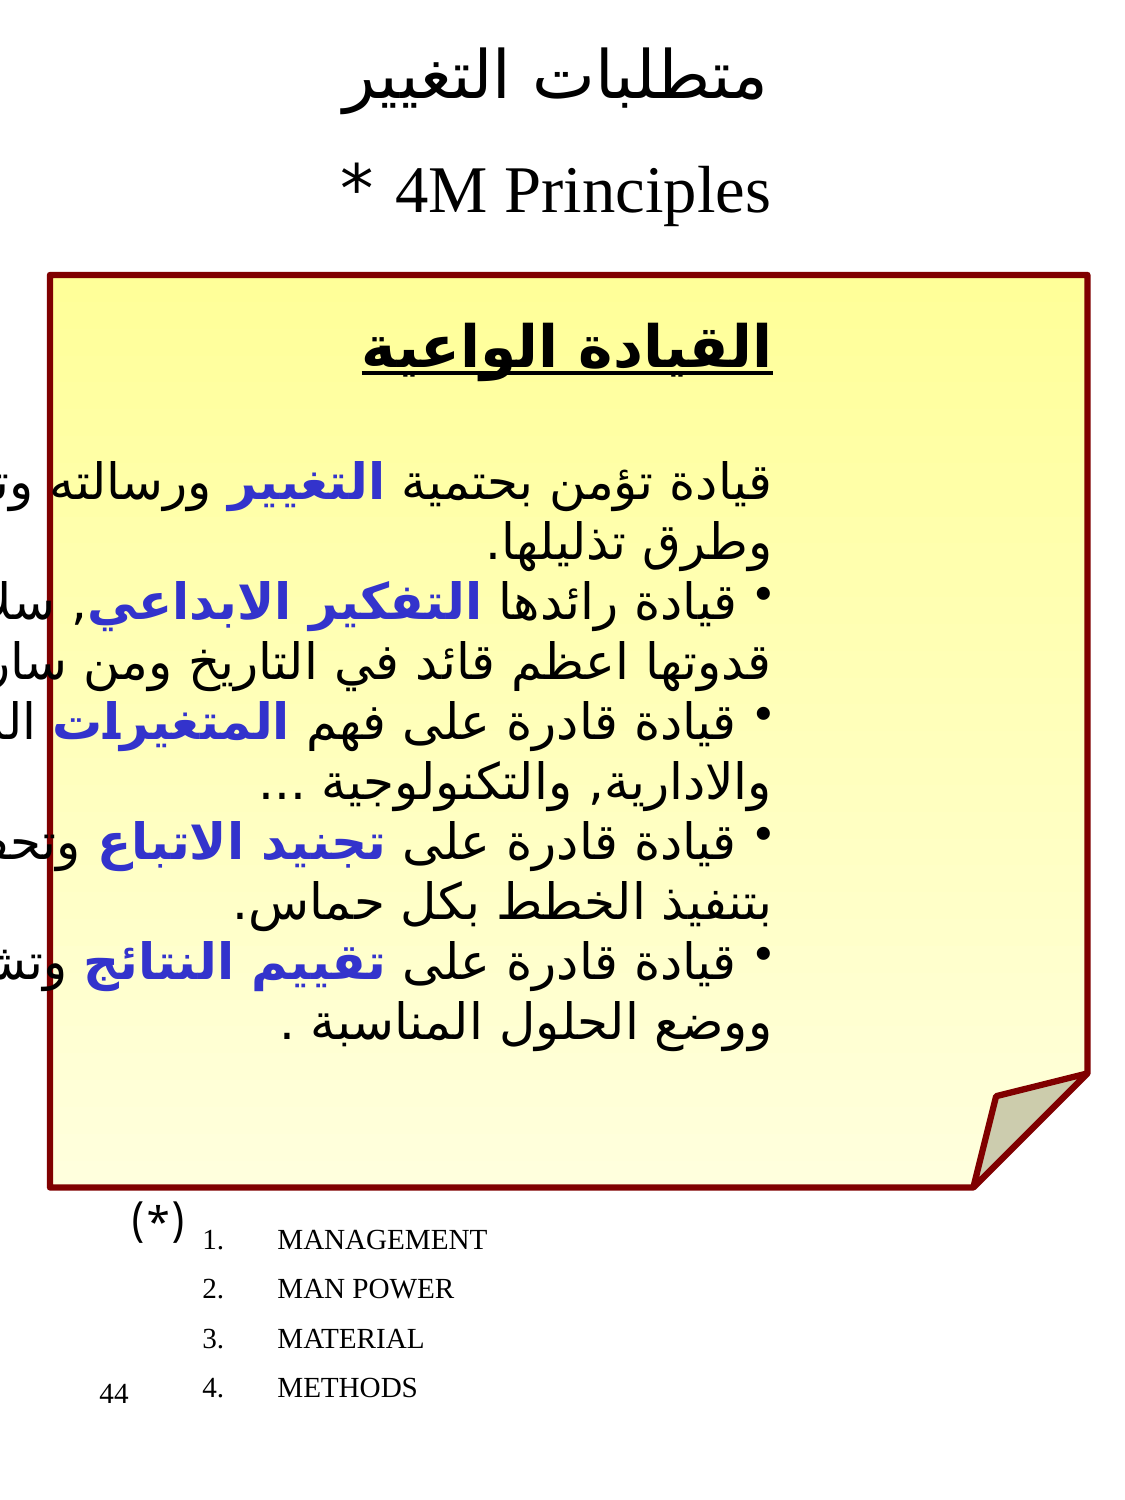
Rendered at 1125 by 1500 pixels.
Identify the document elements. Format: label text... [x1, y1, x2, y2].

text_box القيادة الواعية قيادة تؤمن بحتمية التغيير ورسالته وتعي متطلباته ومعوقاته وطرق تذليلها. قيادة رائدها التفكير الابداعي, سلاحها المعرفة والحكمة, قدوتها اعظم قائد في التاريخ ومن سار على هديه. قيادة قادرة على فهم المتغيرات السياسية والاقتصادية والادارية, والتكنولوجية ... قيادة قادرة على تجنيد الاتباع وتحفيزهم بالعقائد واقناعهم بتنفيذ الخطط بكل حماس. قيادة قادرة على تقييم النتائج وتشخيص مواطن الزلل ووضع الحلول المناسبة . [49, 274, 1088, 1188]
text_box MANAGEMENT MAN POWER MATERIAL METHODS [187, 1212, 875, 1411]
slide_number 44 [84, 1366, 319, 1467]
text_box متطلبات التغيير 4M Principles * [99, 24, 1013, 233]
text_box (*) [75, 1187, 200, 1253]
